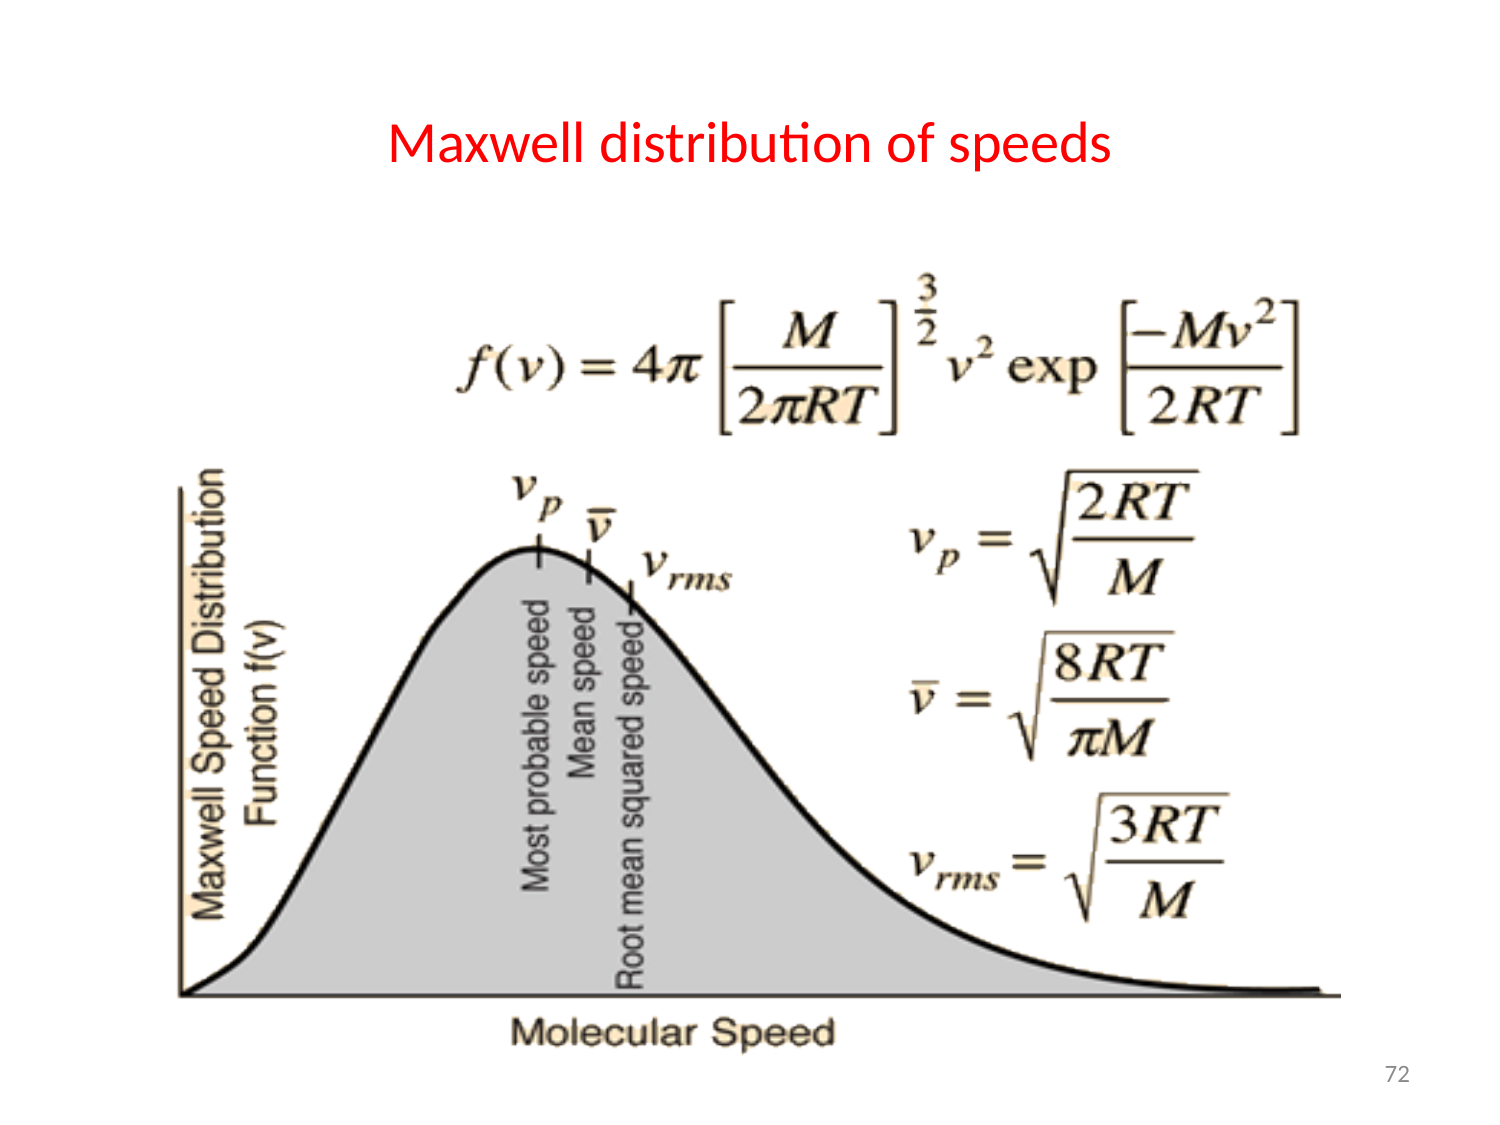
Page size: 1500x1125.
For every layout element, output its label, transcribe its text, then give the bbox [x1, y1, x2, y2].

title Maxwell distribution of speeds [75, 45, 1425, 233]
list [135, 255, 1341, 1059]
slide_number 72 [1074, 1042, 1425, 1103]
